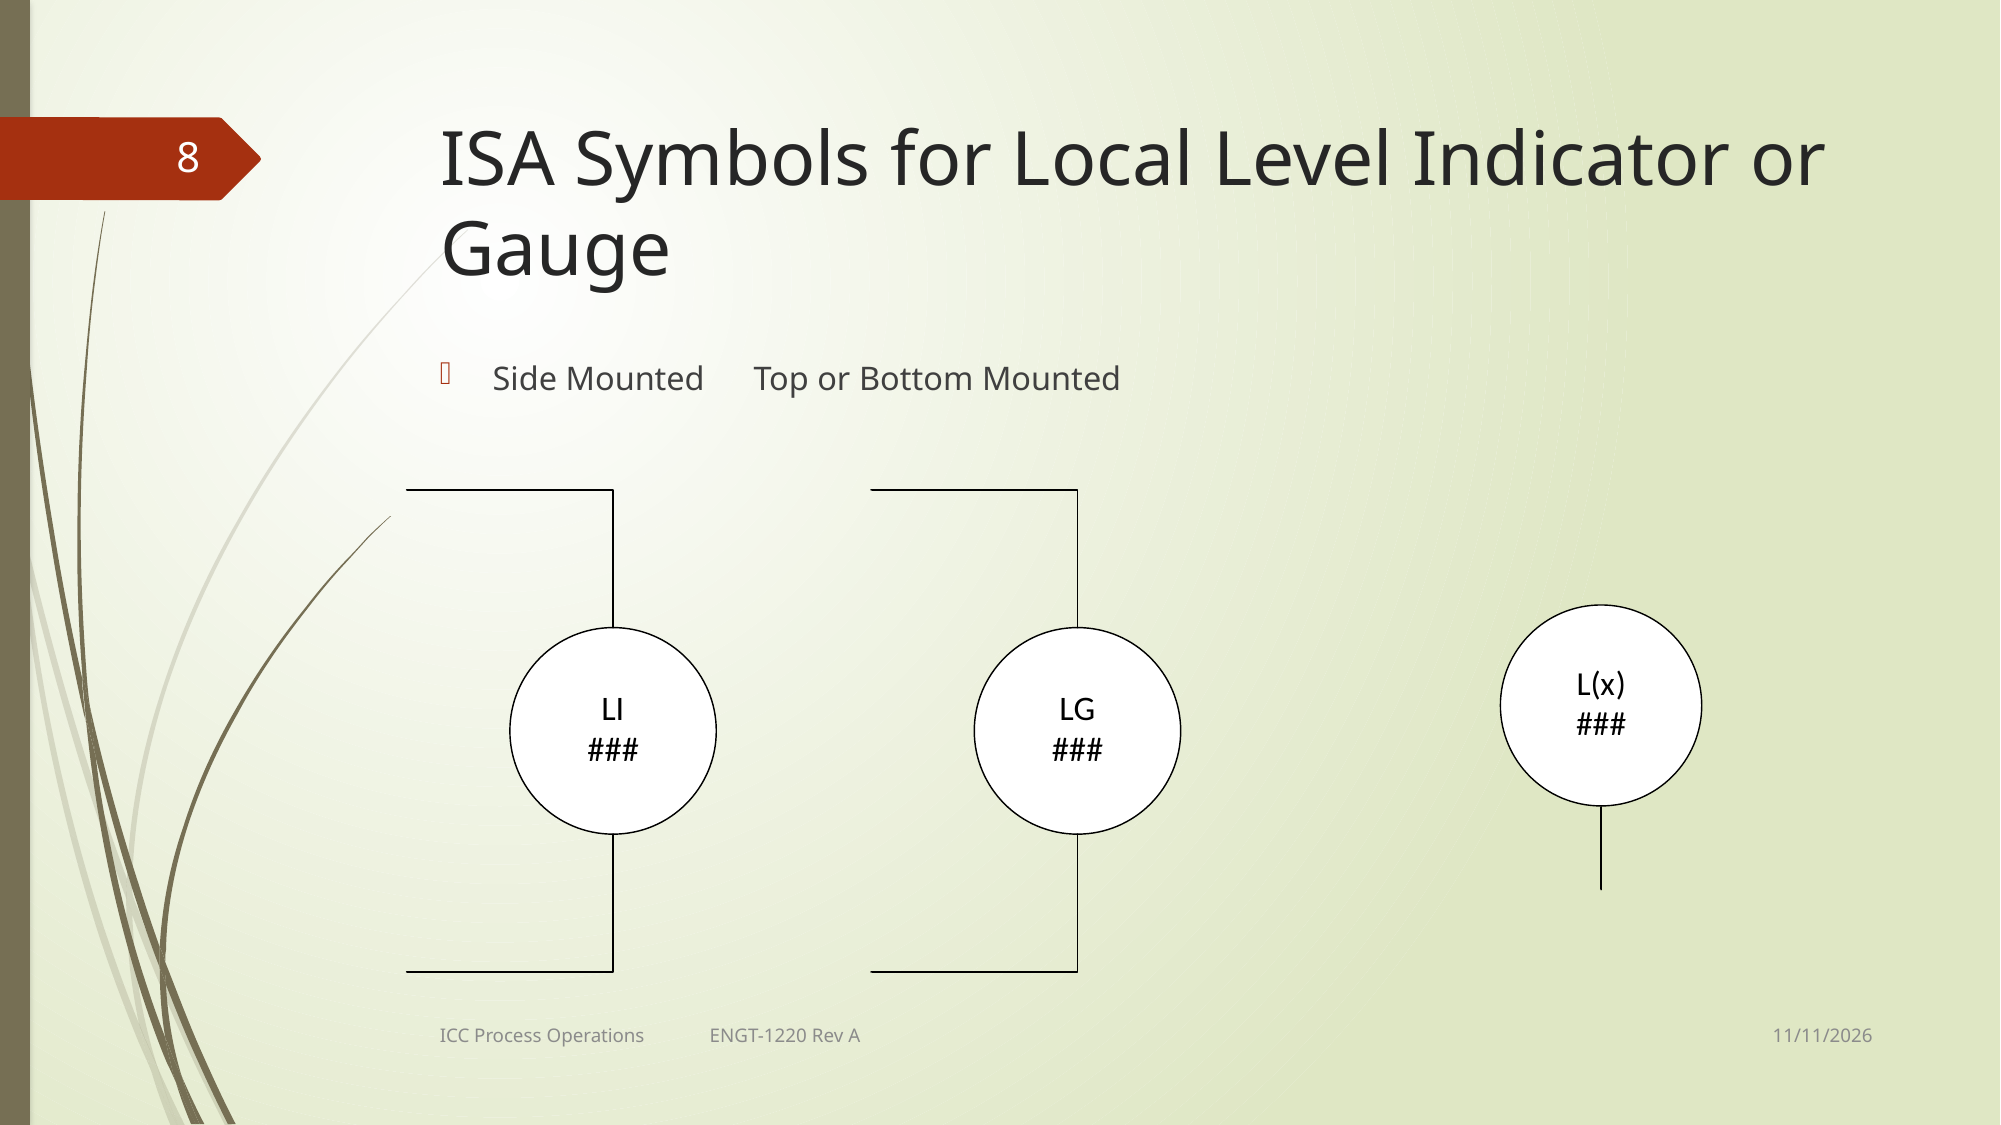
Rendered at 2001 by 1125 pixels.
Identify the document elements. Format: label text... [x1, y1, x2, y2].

slide_number 8 [87, 129, 216, 190]
list Side Mounted Top or Bottom Mounted [424, 350, 1784, 434]
picture [1497, 601, 1704, 892]
picture [403, 486, 1183, 974]
title ISA Symbols for Local Level Indicator or Gauge [425, 102, 1888, 313]
footer ICC Process Operations ENGT-1220 Rev A [424, 1006, 1675, 1067]
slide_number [1699, 1005, 1888, 1067]
